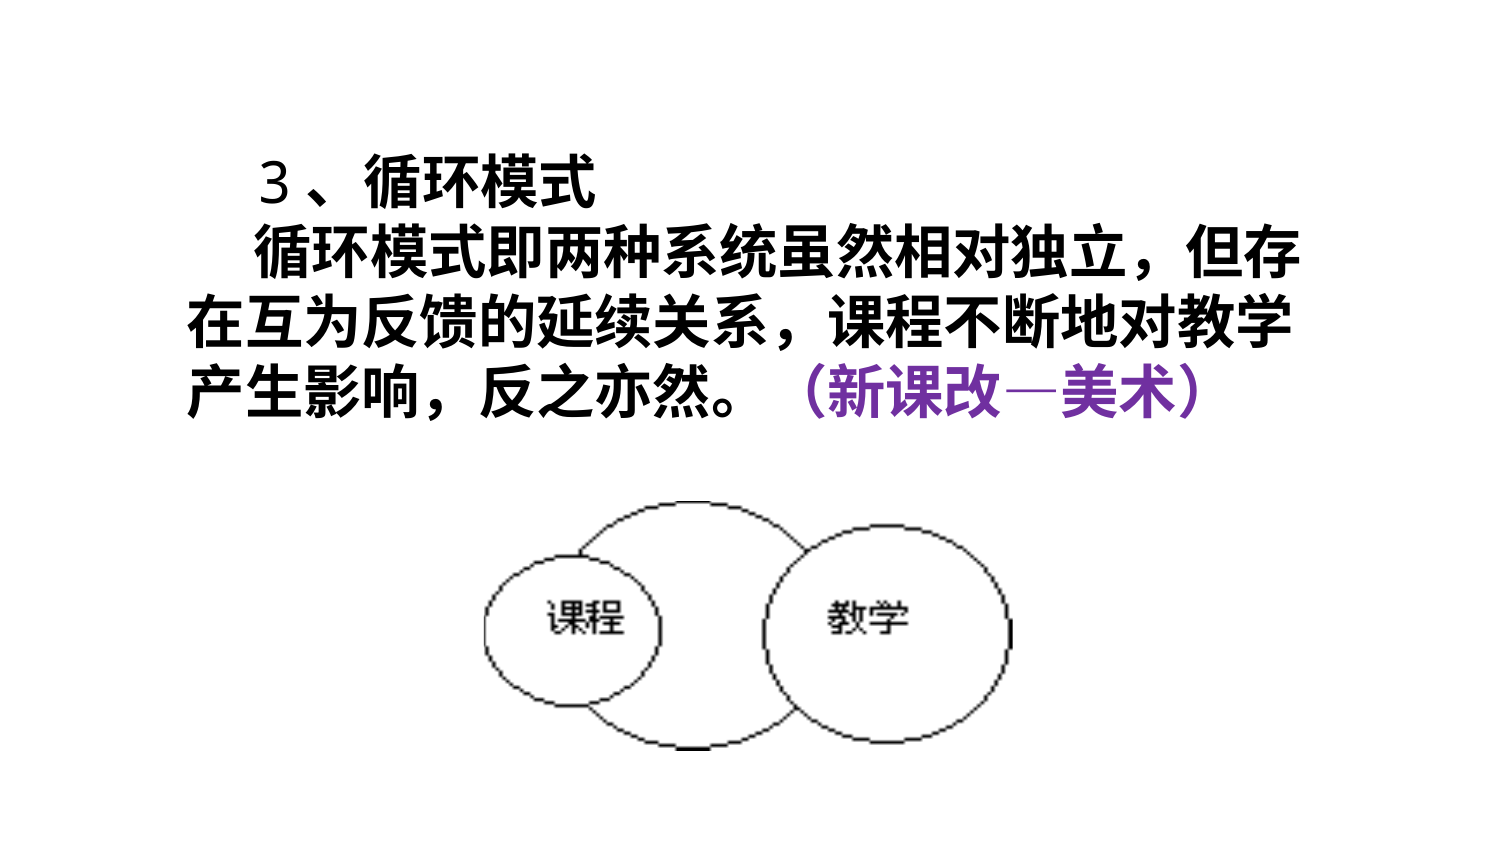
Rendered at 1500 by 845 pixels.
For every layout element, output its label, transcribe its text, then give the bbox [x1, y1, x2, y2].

picture [483, 501, 1017, 754]
list 3、循环模式 循环模式即两种系统虽然相对独立，但存在互为反馈的延续关系，课程不断地对教学产生影响，反之亦然。（新课改—美术） [171, 137, 1323, 692]
